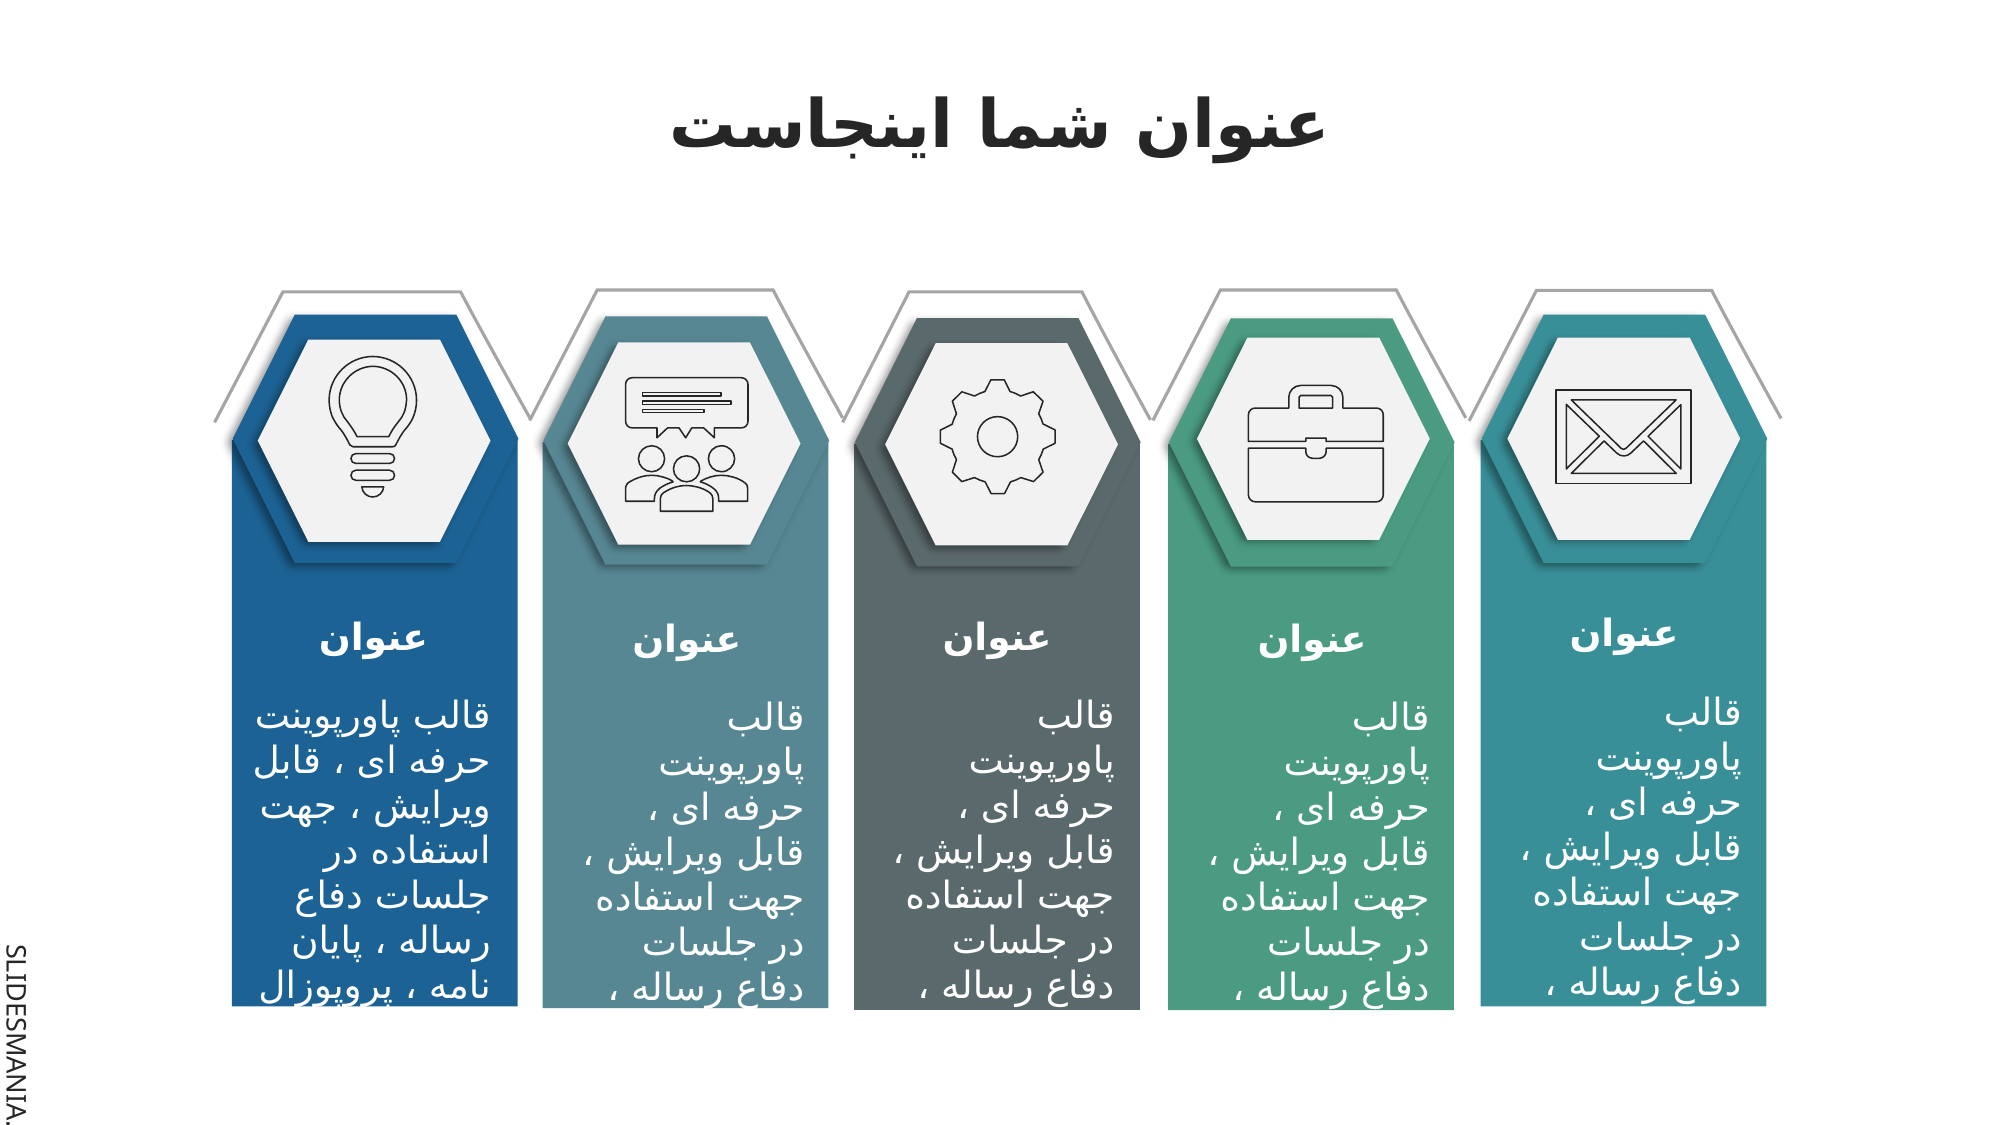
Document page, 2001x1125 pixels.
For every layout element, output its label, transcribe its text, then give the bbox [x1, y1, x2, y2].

text_box [940, 379, 1056, 494]
text_box [1507, 337, 1741, 540]
text_box [257, 339, 491, 542]
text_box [625, 377, 749, 512]
text_box قالب پاورپوينت حرفه ای ، قابل ویرایش ، جهت استفاده در جلسات دفاع رساله ، پایان نامه ، پروپوزال و سمینار و .... می باشد. [1180, 685, 1445, 974]
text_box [328, 356, 417, 498]
text_box [231, 452, 518, 1007]
text_box [1469, 290, 1782, 421]
text_box [529, 289, 843, 421]
text_box عنوان [867, 605, 1127, 667]
text_box [854, 318, 1141, 567]
text_box عنوان شما اینجاست [491, 73, 1509, 170]
text_box عنوان [1182, 607, 1442, 669]
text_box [1248, 385, 1384, 502]
text_box [1168, 451, 1454, 1011]
text_box [842, 291, 1151, 423]
text_box [854, 451, 1140, 1010]
text_box [232, 314, 519, 563]
text_box عنوان [1494, 601, 1754, 663]
text_box [567, 342, 801, 545]
text_box [1556, 389, 1692, 484]
text_box [543, 316, 830, 565]
text_box عنوان [243, 605, 503, 667]
text_box [214, 291, 531, 423]
text_box عنوان [557, 607, 817, 669]
text_box [1196, 337, 1430, 540]
text_box [542, 453, 829, 1009]
text_box قالب پاورپوينت حرفه ای ، قابل ویرایش ، جهت استفاده در جلسات دفاع رساله ، پایان نامه ، پروپوزال و سمینار و .... می باشد. [222, 684, 506, 972]
text_box قالب پاورپوينت حرفه ای ، قابل ویرایش ، جهت استفاده در جلسات دفاع رساله ، پایان نامه ، پروپوزال و سمینار و .... می باشد. [555, 685, 820, 974]
text_box [1481, 314, 1768, 563]
text_box [885, 343, 1118, 546]
text_box [1168, 318, 1455, 567]
text_box قالب پاورپوينت حرفه ای ، قابل ویرایش ، جهت استفاده در جلسات دفاع رساله ، پایان نامه ، پروپوزال و سمینار و .... می باشد. [865, 684, 1130, 972]
text_box قالب پاورپوينت حرفه ای ، قابل ویرایش ، جهت استفاده در جلسات دفاع رساله ، پایان نامه ، پروپوزال و سمینار و .... می باشد. [1492, 679, 1757, 968]
text_box [1480, 448, 1767, 1007]
text_box [1152, 289, 1466, 421]
